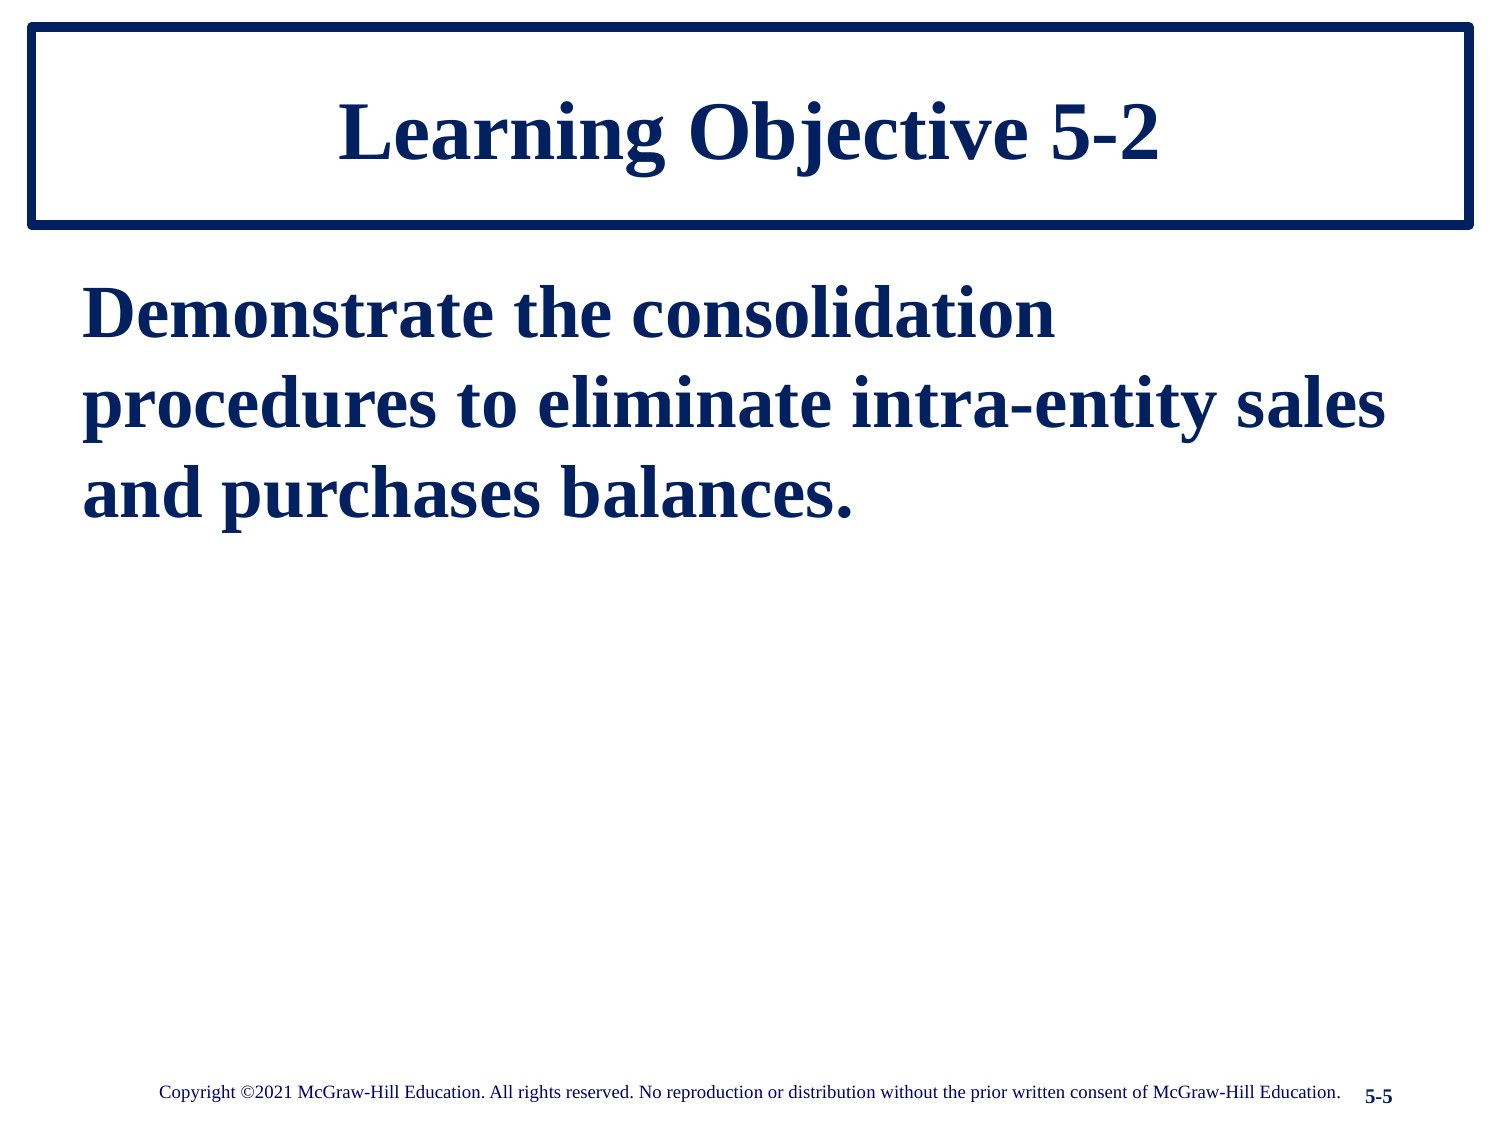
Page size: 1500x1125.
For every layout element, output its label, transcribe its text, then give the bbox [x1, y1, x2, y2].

text_box Copyright ©2021 McGraw-Hill Education. All rights reserved. No reproduction or distribution without the prior written consent of McGraw-Hill Education. [76, 1072, 1424, 1110]
text_box Demonstrate the consolidation procedures to eliminate intra-entity sales and purchases balances. [67, 254, 1433, 1065]
slide_number 5-5 [1350, 1074, 1438, 1125]
title Learning Objective 5-2 [27, 22, 1474, 230]
